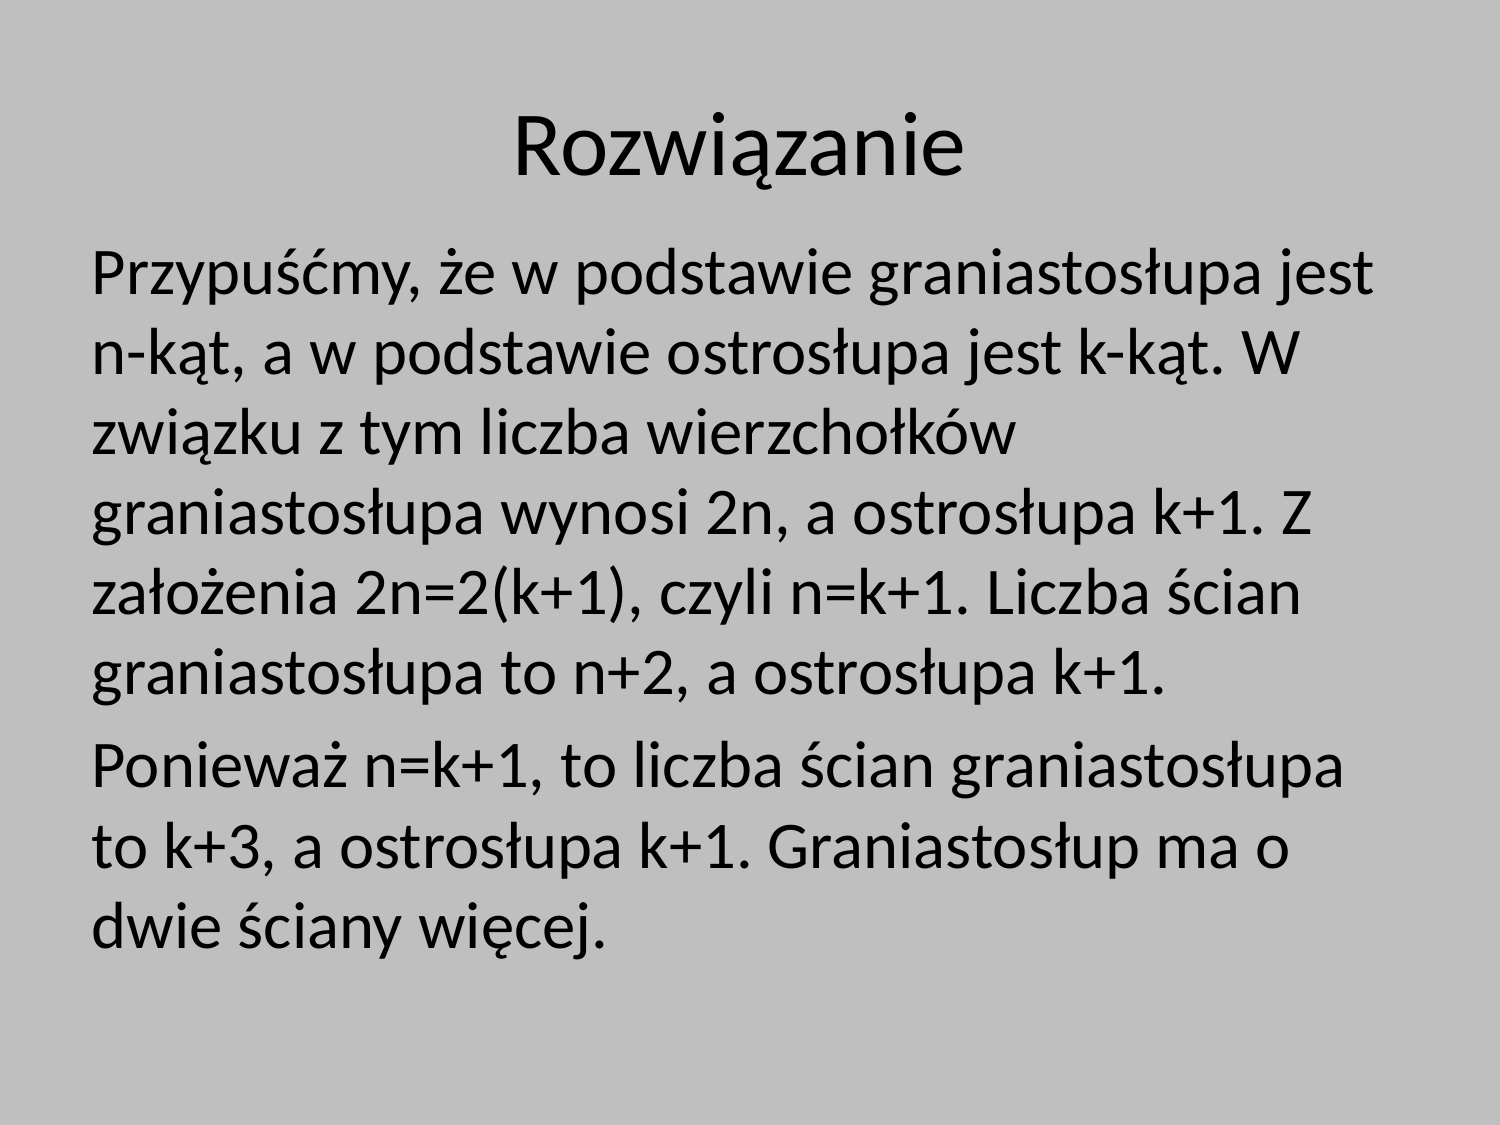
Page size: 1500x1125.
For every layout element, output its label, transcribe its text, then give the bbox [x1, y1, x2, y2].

title Rozwiązanie [75, 45, 1425, 233]
list Przypuśćmy, że w podstawie graniastosłupa jest n-kąt, a w podstawie ostrosłupa jest k-kąt. W związku z tym liczba wierzchołków graniastosłupa wynosi 2n, a ostrosłupa k+1. Z założenia 2n=2(k+1), czyli n=k+1. Liczba ścian graniastosłupa to n+2, a ostrosłupa k+1. Ponieważ n=k+1, to liczba ścian graniastosłupa to k+3, a ostrosłupa k+1. Graniastosłup ma o dwie ściany więcej. [76, 219, 1427, 1106]
